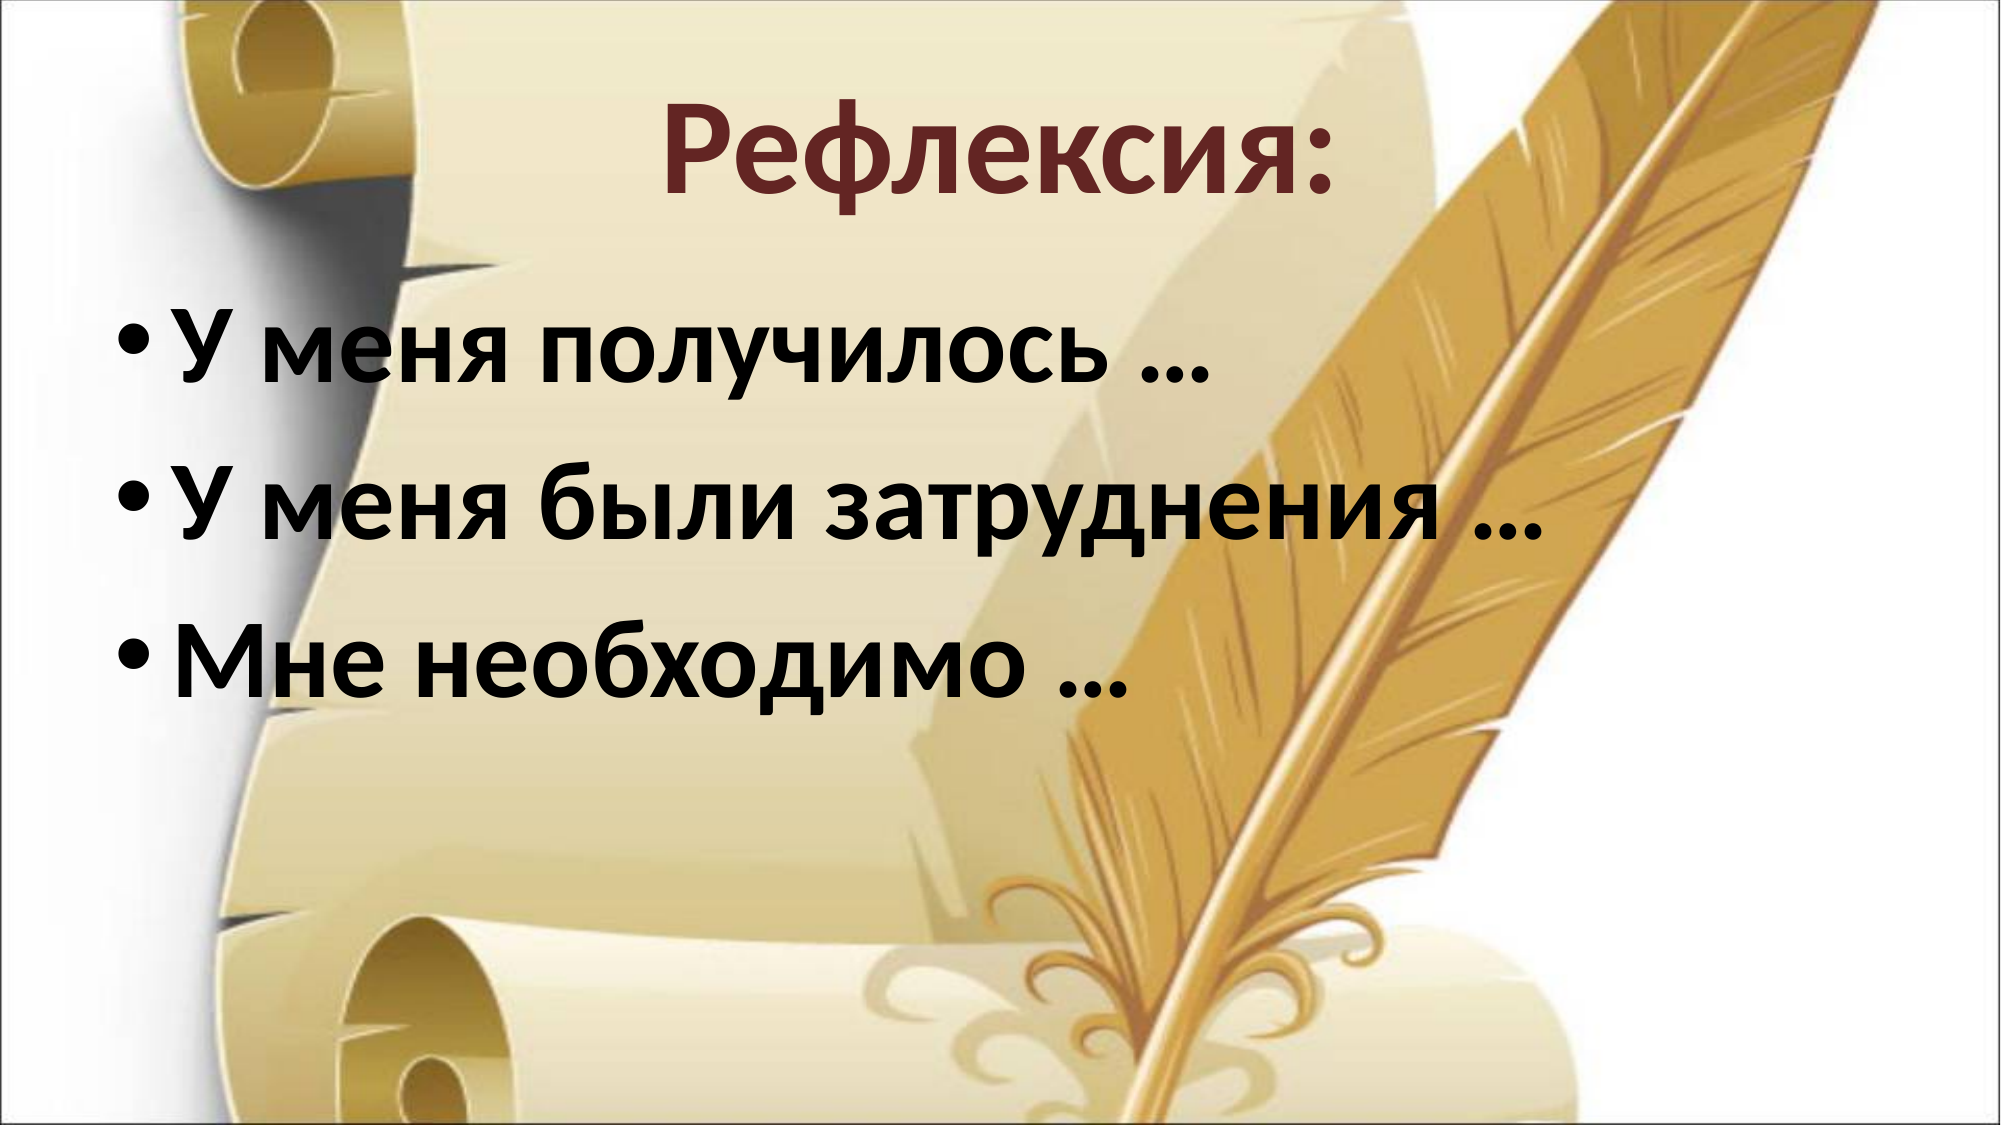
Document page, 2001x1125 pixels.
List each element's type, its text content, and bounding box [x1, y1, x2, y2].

picture [0, 0, 2001, 1125]
title Рефлексия: [99, 45, 1900, 233]
list У меня получилось … У меня были затруднения … Мне необходимо … [99, 262, 1900, 1005]
